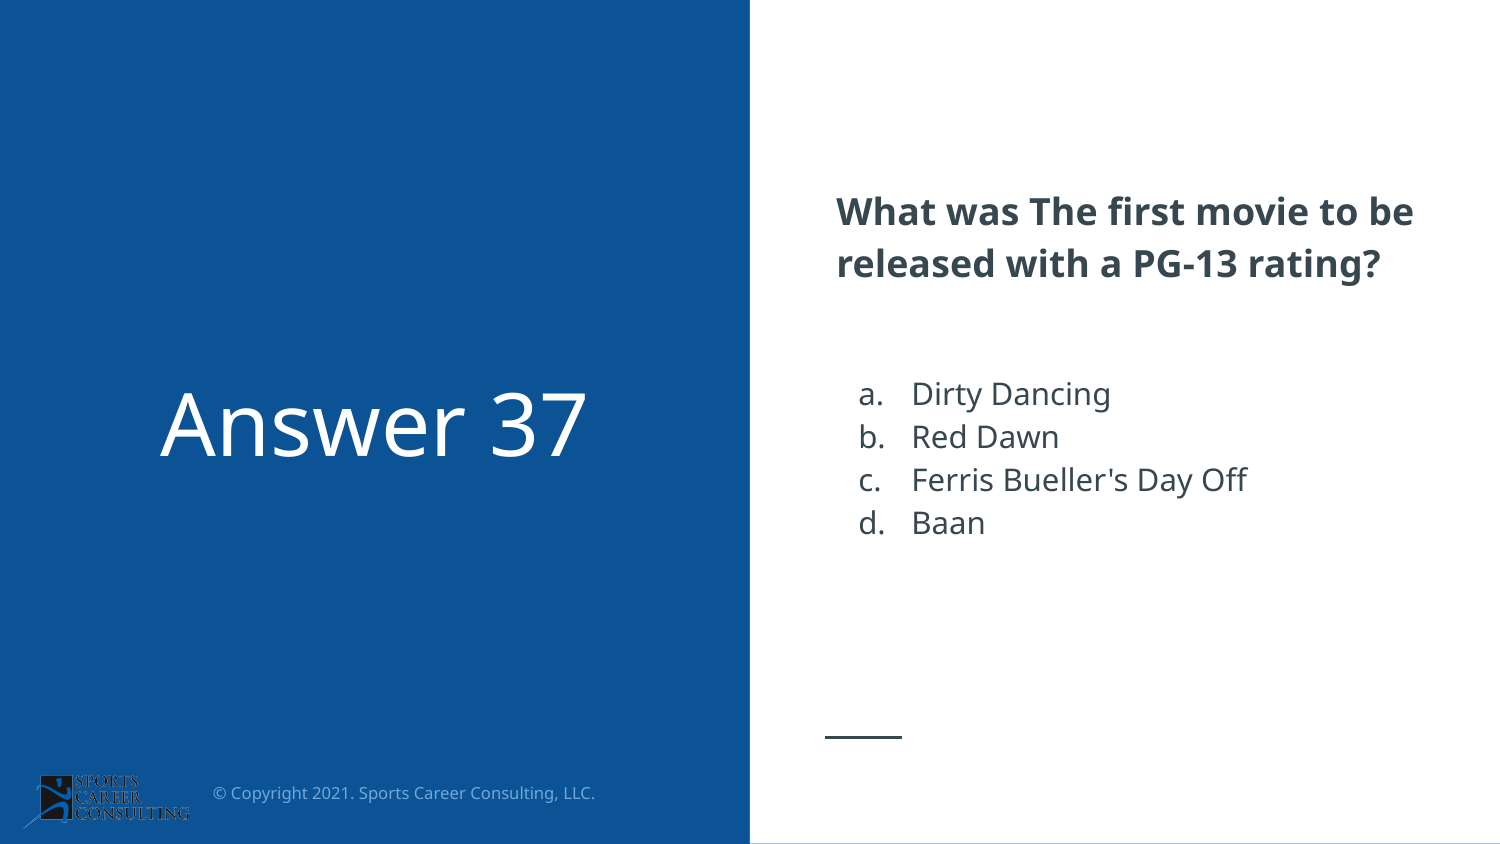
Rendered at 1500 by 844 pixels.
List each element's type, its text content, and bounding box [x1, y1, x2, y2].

text_box © Copyright 2021. Sports Career Consulting, LLC. [197, 767, 750, 838]
picture [22, 774, 190, 829]
title Answer 37 [43, 298, 708, 546]
list What was The first movie to be released with a PG-13 rating? Dirty Dancing Red Dawn Ferris Bueller's Day Off Baan [821, 118, 1486, 725]
